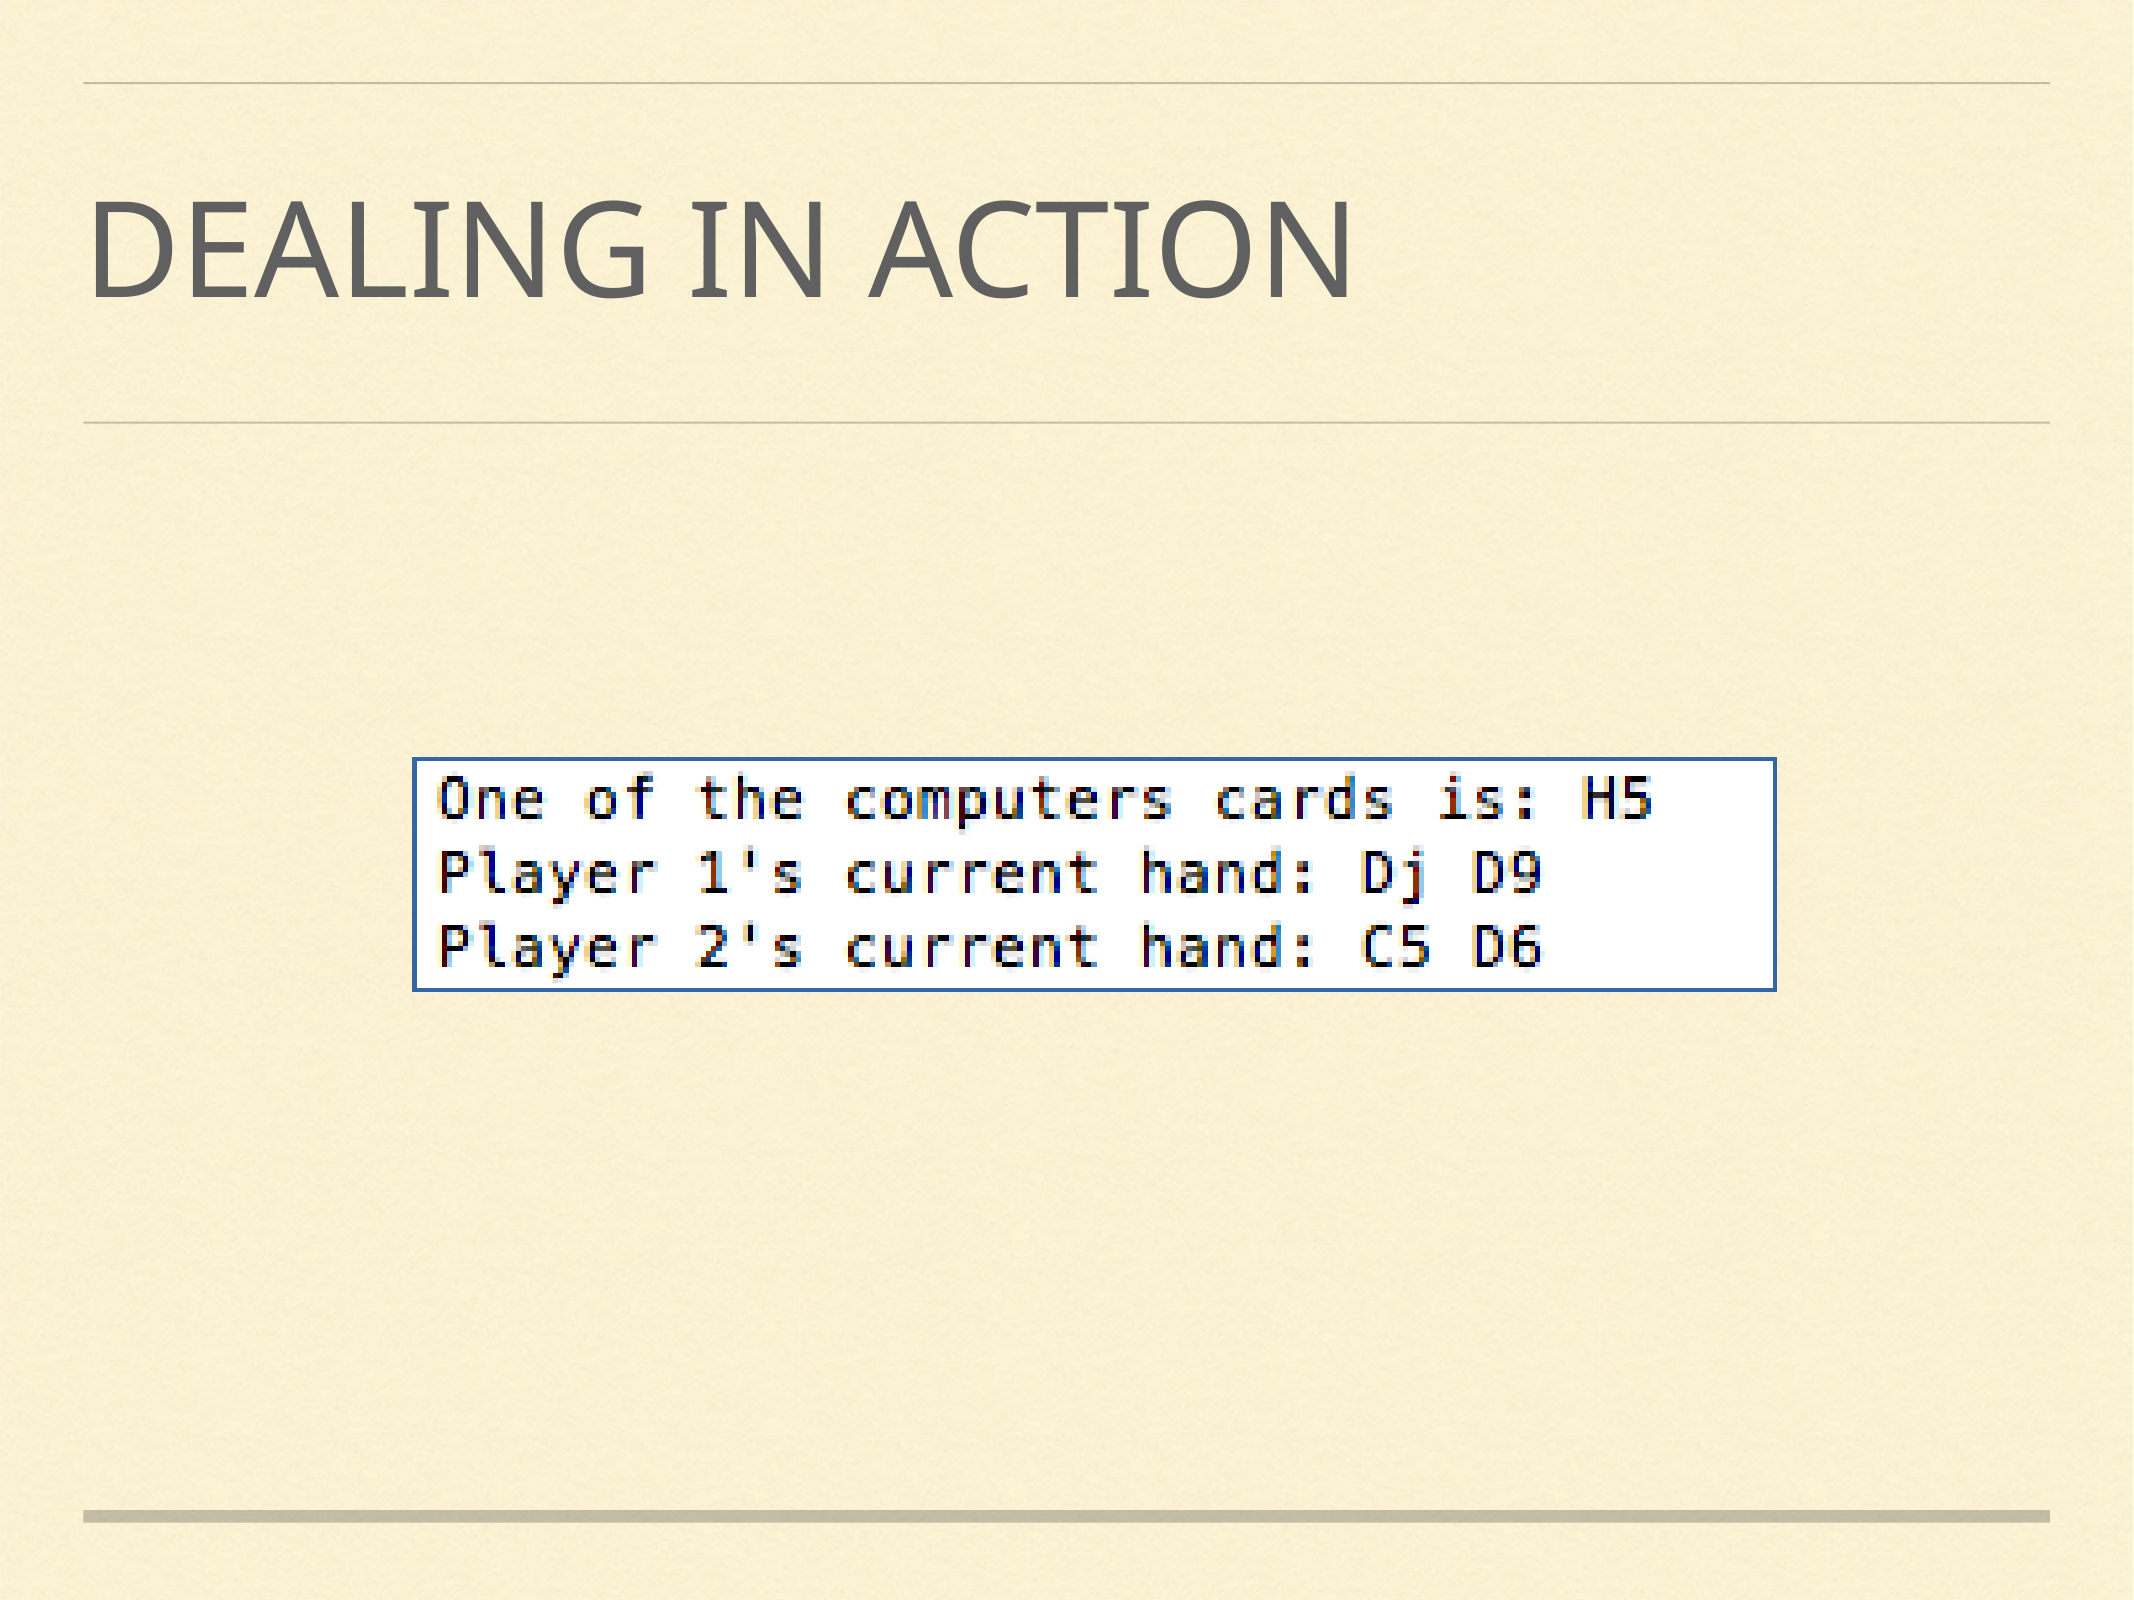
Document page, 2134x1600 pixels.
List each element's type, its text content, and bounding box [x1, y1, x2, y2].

picture [0, 0, 2134, 1600]
title DEALING IN action [82, 64, 2051, 444]
